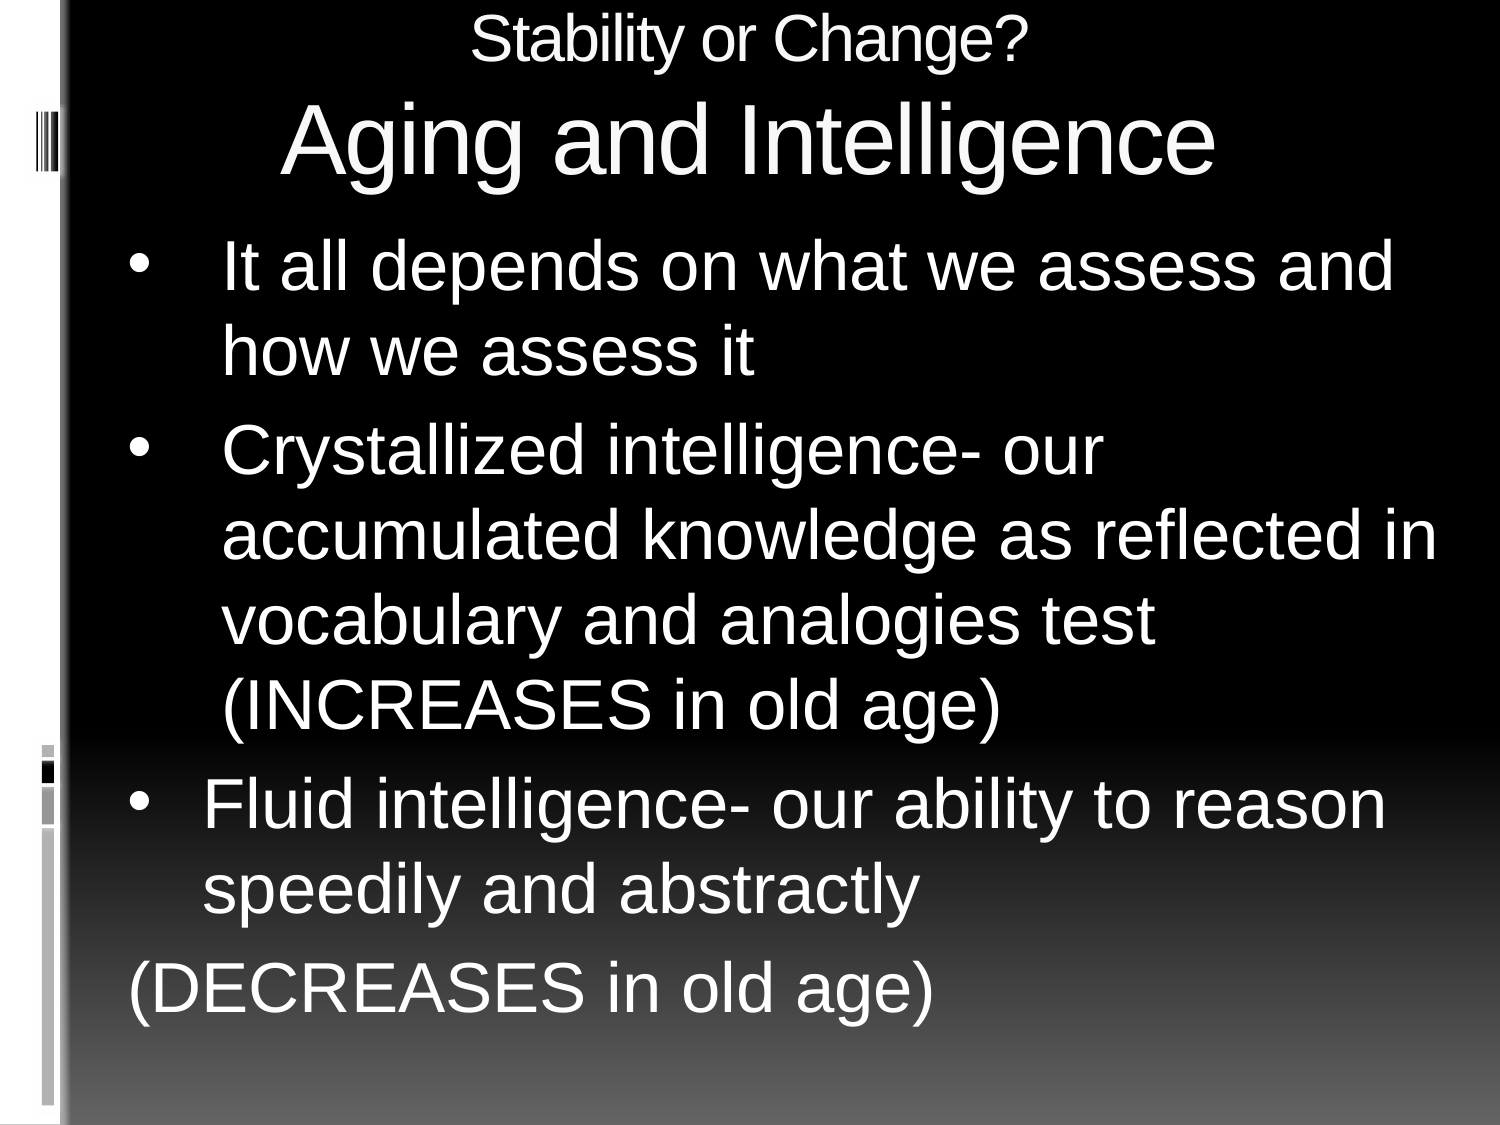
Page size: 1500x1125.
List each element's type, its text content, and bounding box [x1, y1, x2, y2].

text_box It all depends on what we assess and how we assess it Crystallized intelligence- our accumulated knowledge as reflected in vocabulary and analogies test (INCREASES in old age) Fluid intelligence- our ability to reason speedily and abstractly (DECREASES in old age) [37, 212, 1463, 1100]
title Stability or Change? Aging and Intelligence [0, 0, 1500, 255]
